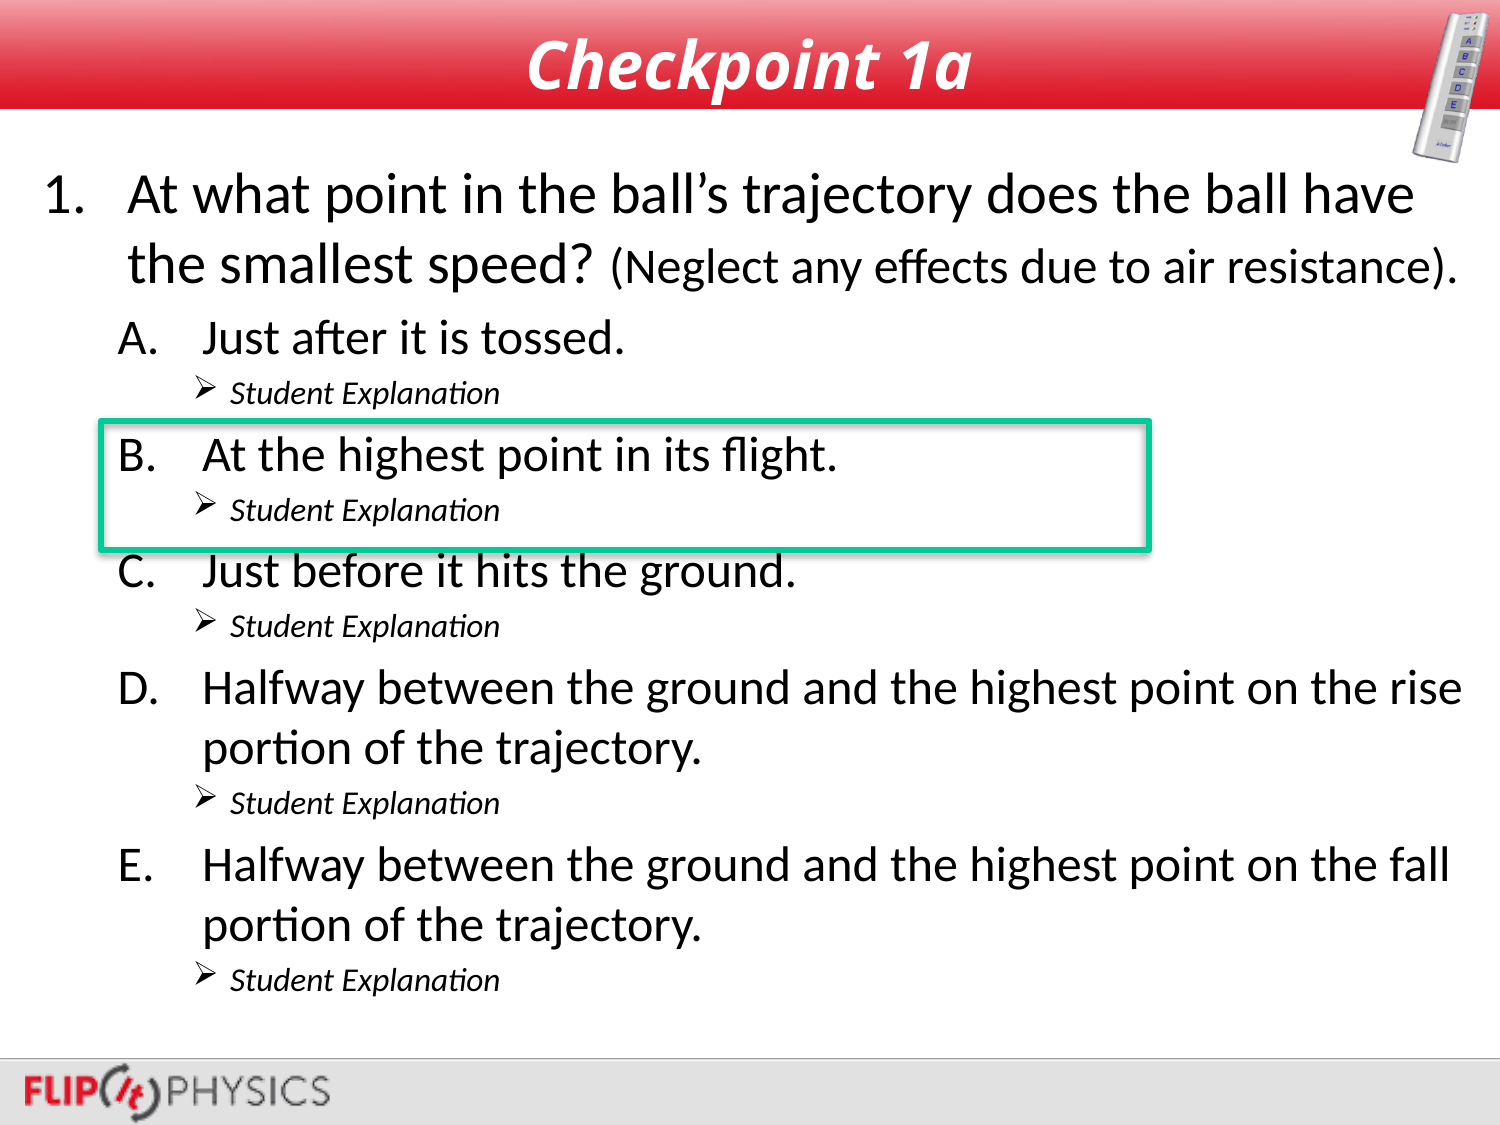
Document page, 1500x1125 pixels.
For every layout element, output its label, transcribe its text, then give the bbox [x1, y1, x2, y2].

list At what point in the ball’s trajectory does the ball have the smallest speed? (Neglect any effects due to air resistance). Just after it is tossed. Student Explanation At the highest point in its flight. Student Explanation Just before it hits the ground. Student Explanation Halfway between the ground and the highest point on the rise portion of the trajectory. Student Explanation Halfway between the ground and the highest point on the fall portion of the trajectory. Student Explanation [27, 147, 1485, 1005]
picture [0, 1058, 1500, 1125]
text_box [100, 420, 1150, 551]
picture [0, 0, 1500, 163]
title Checkpoint 1a [75, 15, 1425, 91]
